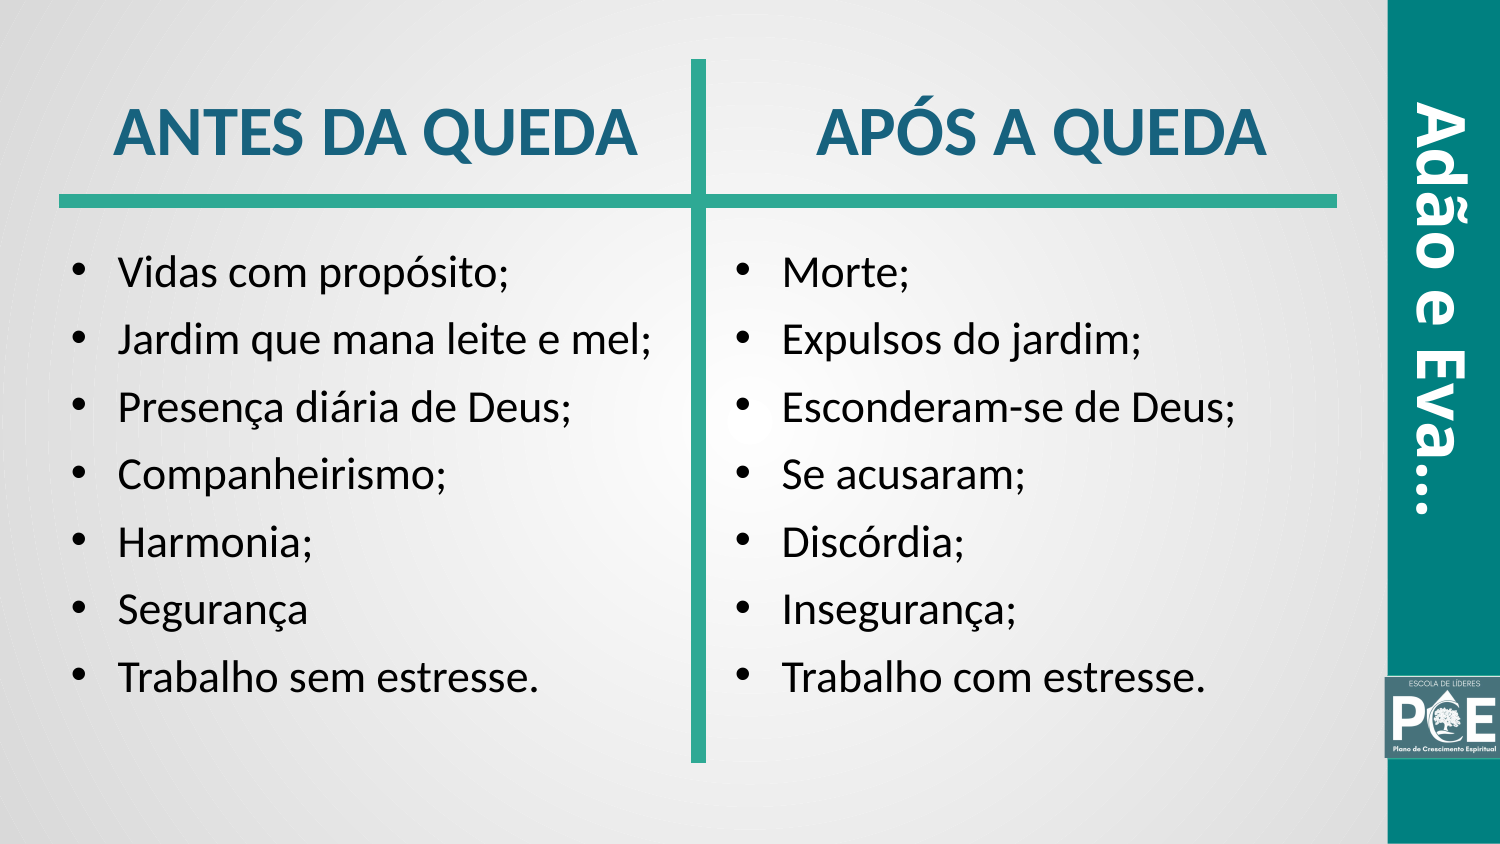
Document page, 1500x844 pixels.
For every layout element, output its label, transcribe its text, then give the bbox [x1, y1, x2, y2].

text_box Vidas com propósito; Jardim que mana leite e mel; Presença diária de Deus; Companheirismo; Harmonia; Segurança Trabalho sem estresse. [63, 233, 666, 709]
picture [1384, 676, 1500, 758]
text_box ANTES DA QUEDA [106, 76, 646, 177]
text_box APÓS A QUEDA [808, 76, 1276, 177]
text_box Adão e Eva… [1397, 94, 1492, 527]
text_box Morte; Expulsos do jardim; Esconderam-se de Deus; Se acusaram; Discórdia; Insegurança; Trabalho com estresse. [727, 233, 1330, 709]
